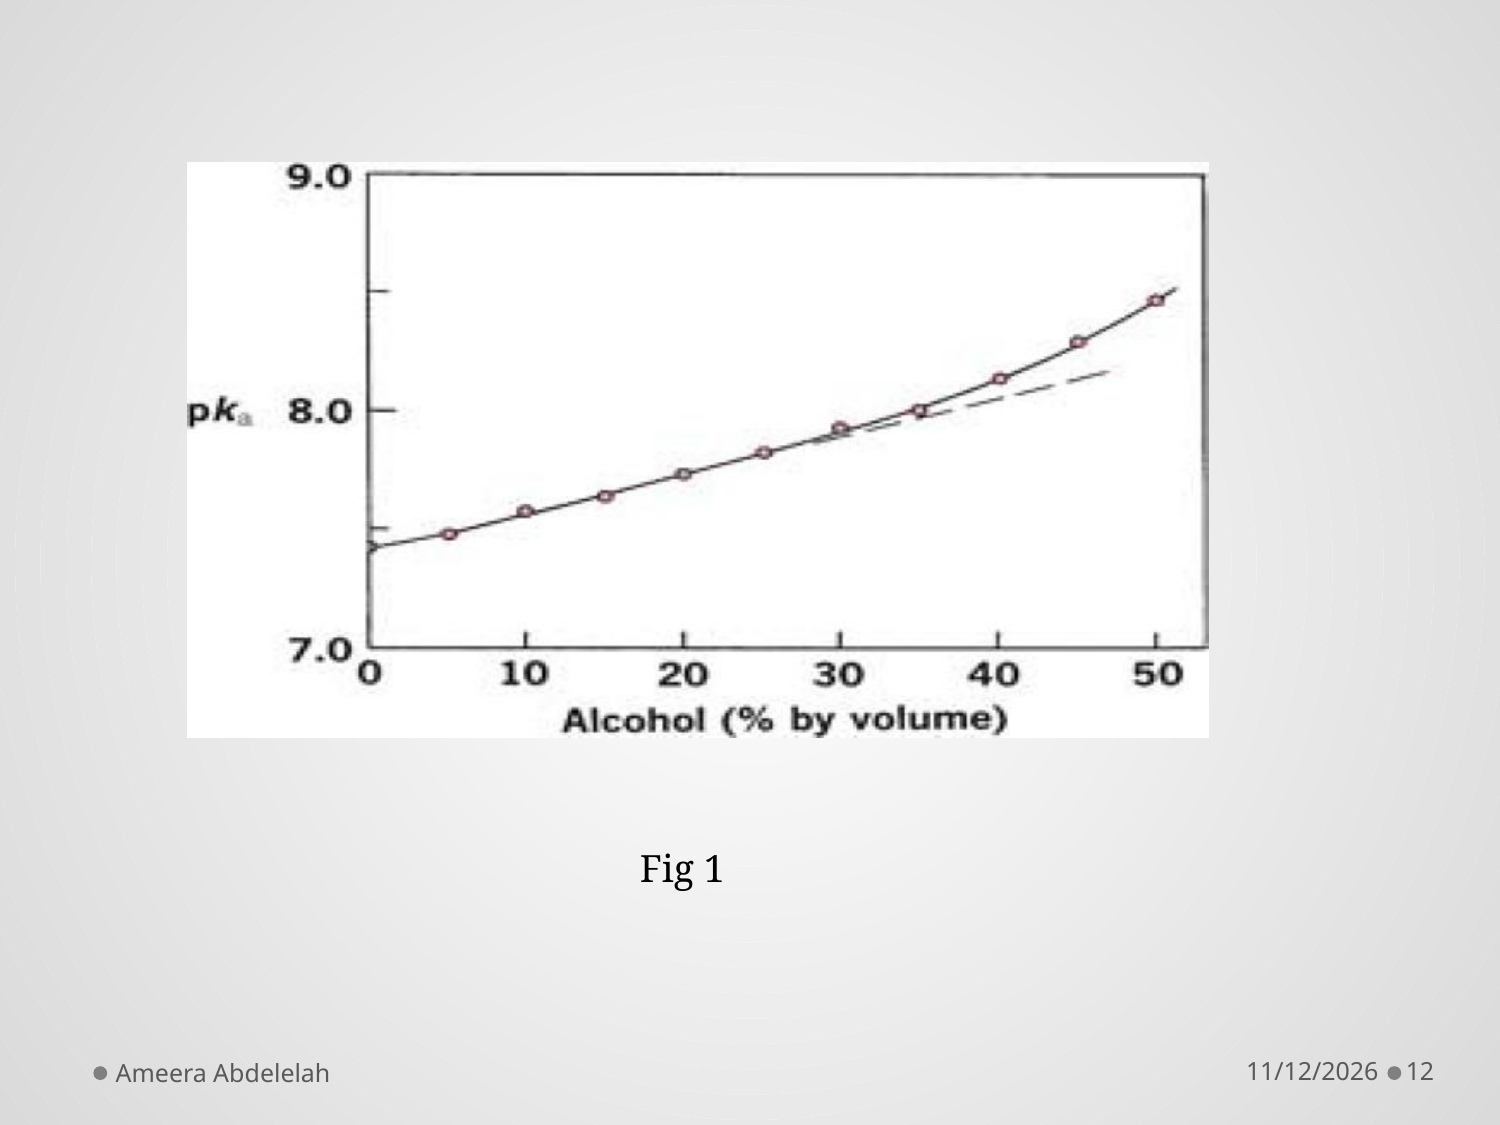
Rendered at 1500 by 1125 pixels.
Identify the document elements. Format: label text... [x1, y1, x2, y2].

text_box Fig 1 [624, 837, 888, 898]
footer Ameera Abdelelah [108, 1042, 576, 1103]
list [187, 162, 1210, 738]
slide_number 12 [1401, 1042, 1494, 1103]
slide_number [1043, 1042, 1386, 1103]
